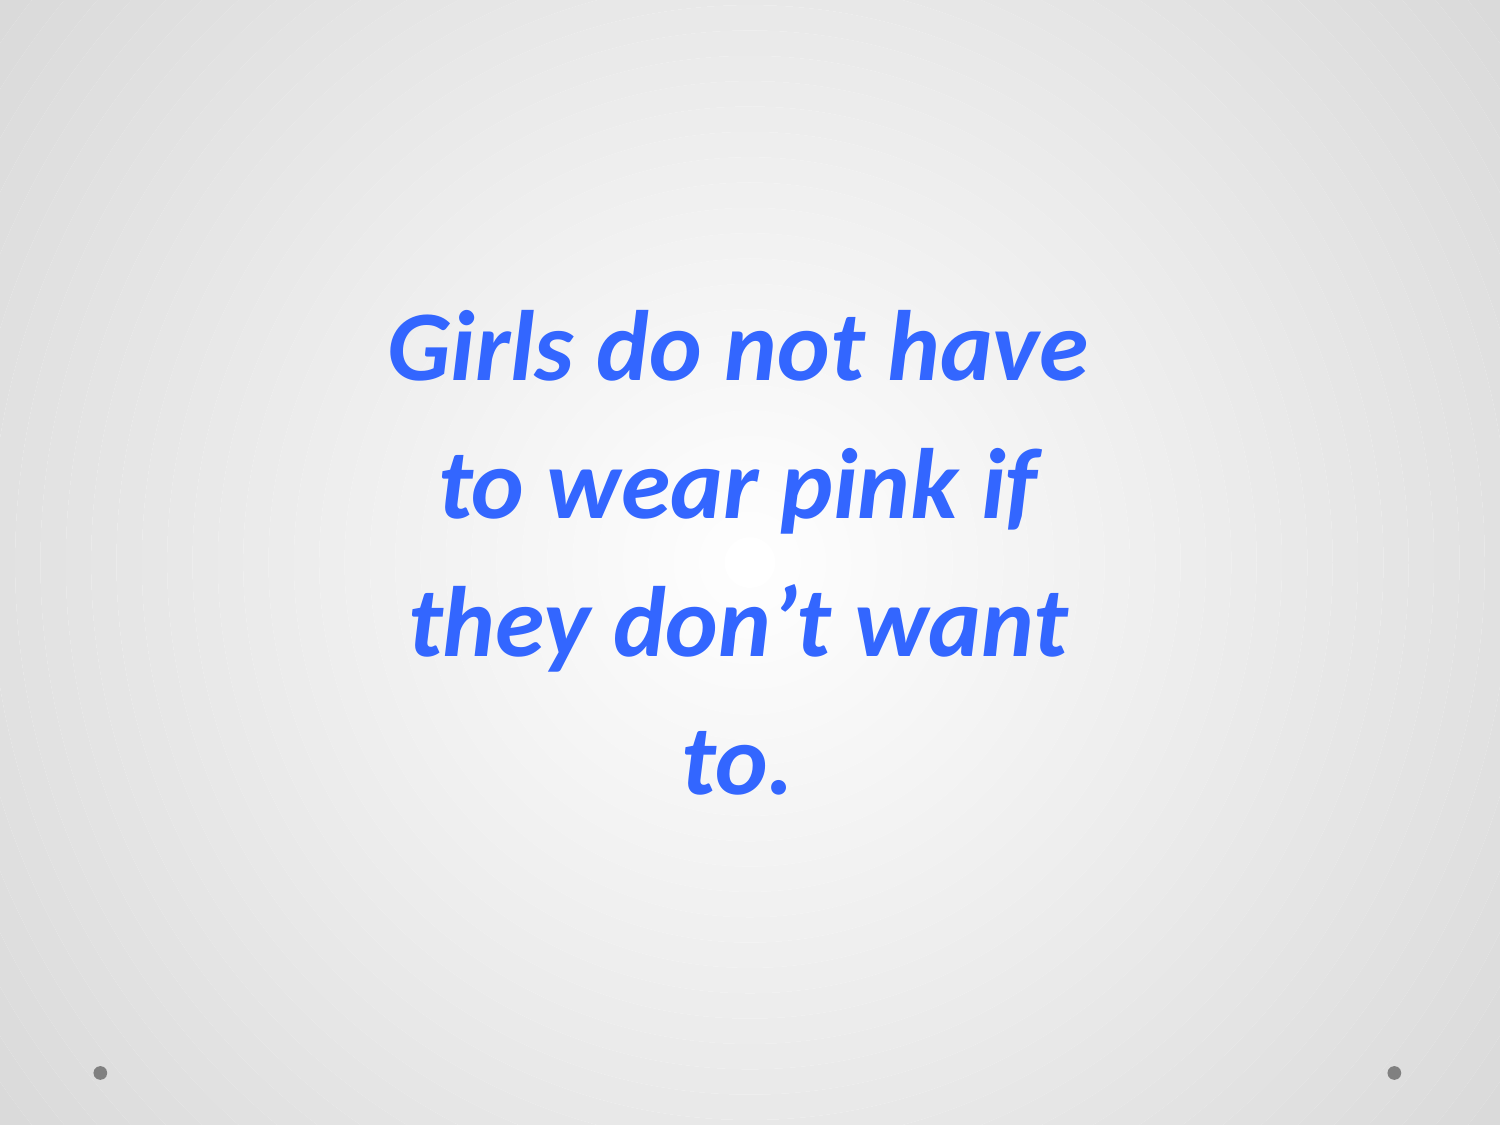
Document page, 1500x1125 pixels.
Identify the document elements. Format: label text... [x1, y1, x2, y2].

text_box Girls do not have to wear pink if they don’t want to. [360, 255, 1117, 822]
